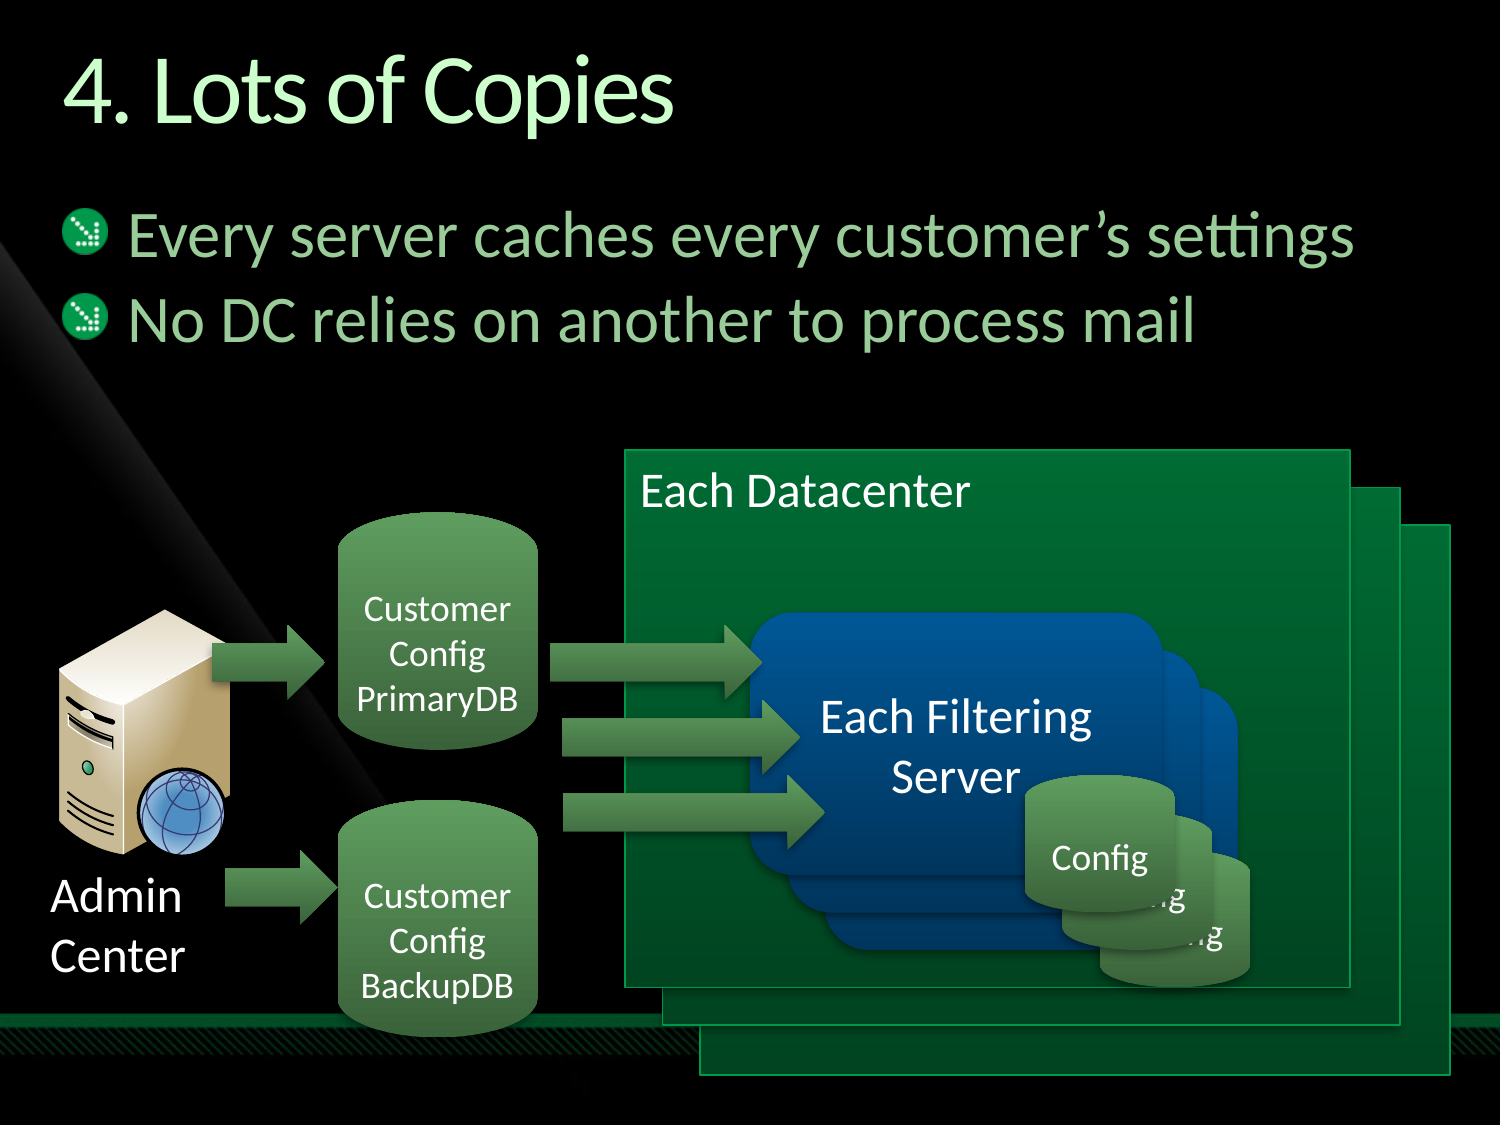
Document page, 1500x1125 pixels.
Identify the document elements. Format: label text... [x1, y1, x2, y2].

text_box Customer Config PrimaryDB [337, 512, 538, 750]
picture [0, 0, 1500, 1125]
text_box [562, 793, 743, 832]
text_box [245, 624, 325, 700]
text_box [749, 612, 1176, 913]
text_box [245, 849, 338, 925]
text_box Customer Config BackupDB [337, 799, 538, 1038]
text_box [562, 718, 743, 757]
text_box [662, 487, 1401, 1026]
text_box Admin Center [50, 919, 250, 983]
text_box [699, 524, 1451, 1076]
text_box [49, 599, 240, 938]
title 4. Lots of Copies [62, 37, 1438, 147]
text_box Each Datacenter [624, 449, 1351, 988]
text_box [787, 649, 1213, 951]
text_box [824, 687, 1251, 988]
text_box [549, 624, 743, 700]
list Every server caches every customer’s settings No DC relies on another to process mail [62, 200, 1459, 524]
